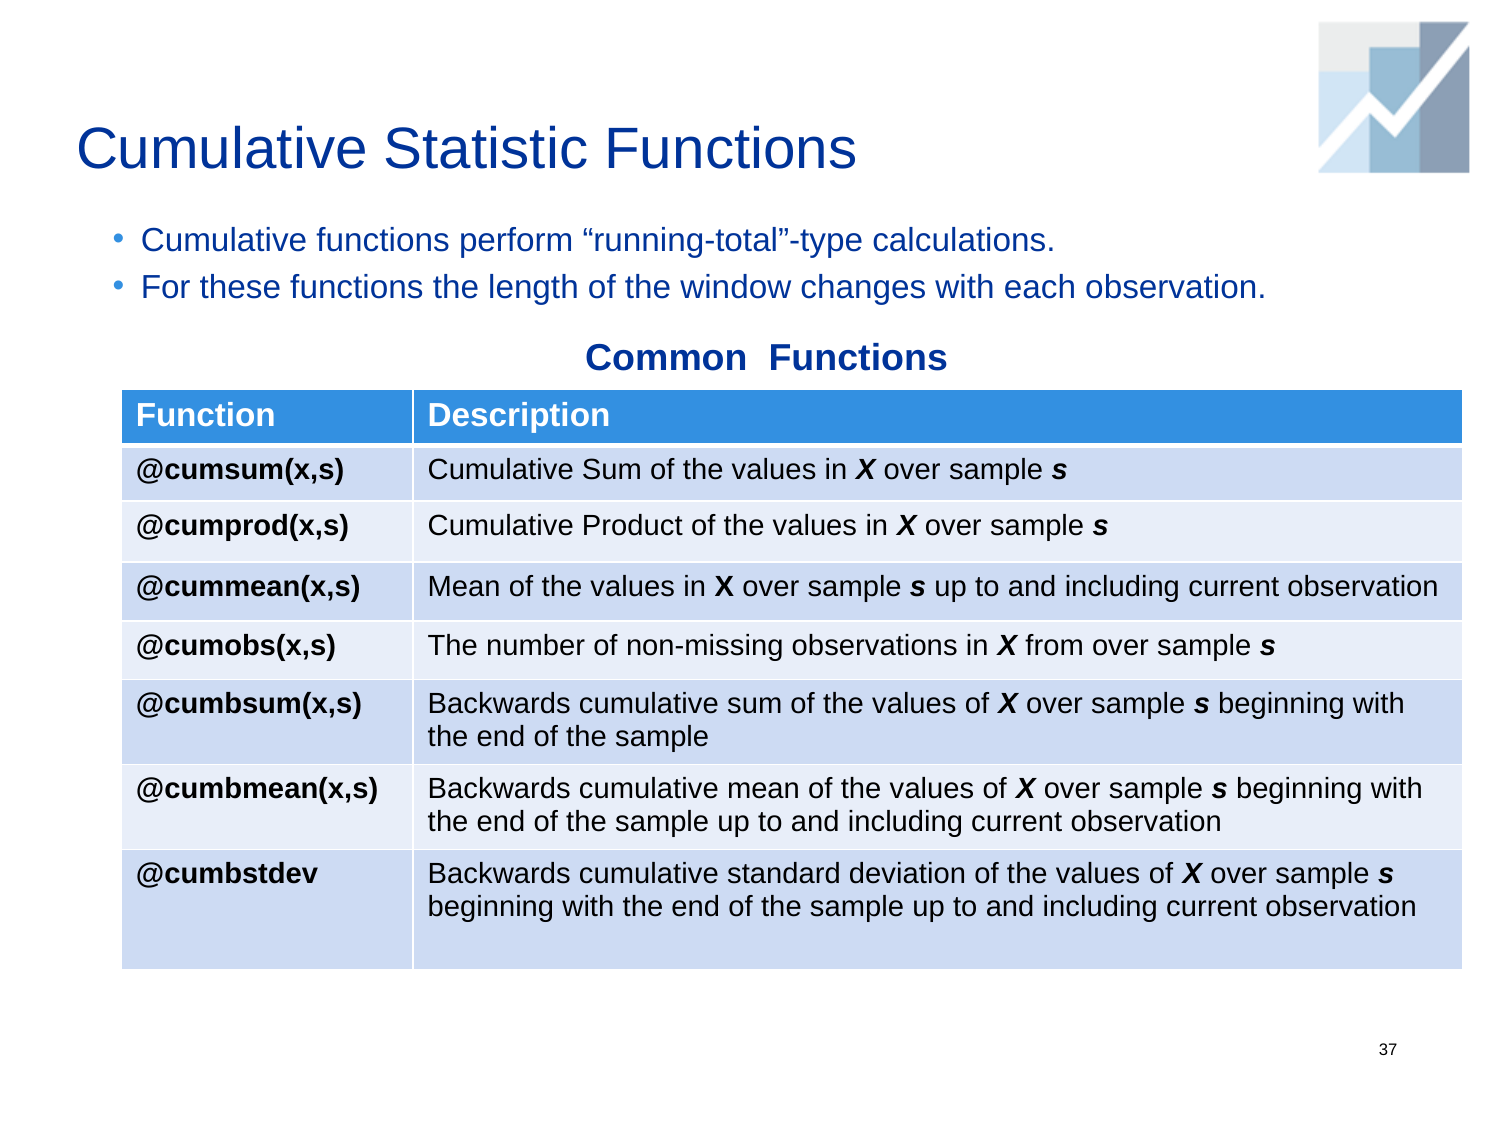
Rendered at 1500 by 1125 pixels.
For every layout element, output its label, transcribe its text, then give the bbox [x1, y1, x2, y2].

table_cell Mean of the values in X over sample s up to and including current observation [414, 563, 1462, 620]
picture [1300, 11, 1479, 181]
table_cell @cumbstdev [122, 850, 412, 969]
table_cell Backwards cumulative standard deviation of the values of X over sample s beginning with the end of the sample up to and including current observation [414, 850, 1462, 969]
list Cumulative functions perform “running-total”-type calculations. For these functions the length of the window changes with each observation. [97, 210, 1486, 319]
table_cell The number of non-missing observations in X from over sample s [414, 622, 1462, 679]
table_header Description [414, 390, 1462, 443]
title Cumulative Statistic Functions [60, 1, 1295, 188]
slide_number 37 [1262, 1015, 1413, 1067]
table_cell Backwards cumulative sum of the values of X over sample s beginning with the end of the sample [414, 680, 1462, 764]
table_cell @cumprod(x,s) [122, 502, 412, 561]
table_cell Cumulative Sum of the values in X over sample s [414, 448, 1462, 500]
table_cell @cumbsum(x,s) [122, 680, 412, 764]
table_cell Backwards cumulative mean of the values of X over sample s beginning with the end of the sample up to and including current observation [414, 765, 1462, 849]
table_cell @cumbmean(x,s) [122, 765, 412, 849]
table_cell @cummean(x,s) [122, 563, 412, 620]
text_box Common Functions [12, 321, 1436, 420]
table_cell @cumsum(x,s) [122, 448, 412, 500]
table_cell @cumobs(x,s) [122, 622, 412, 679]
table_header Function [122, 390, 412, 443]
table_cell Cumulative Product of the values in X over sample s [414, 502, 1462, 561]
